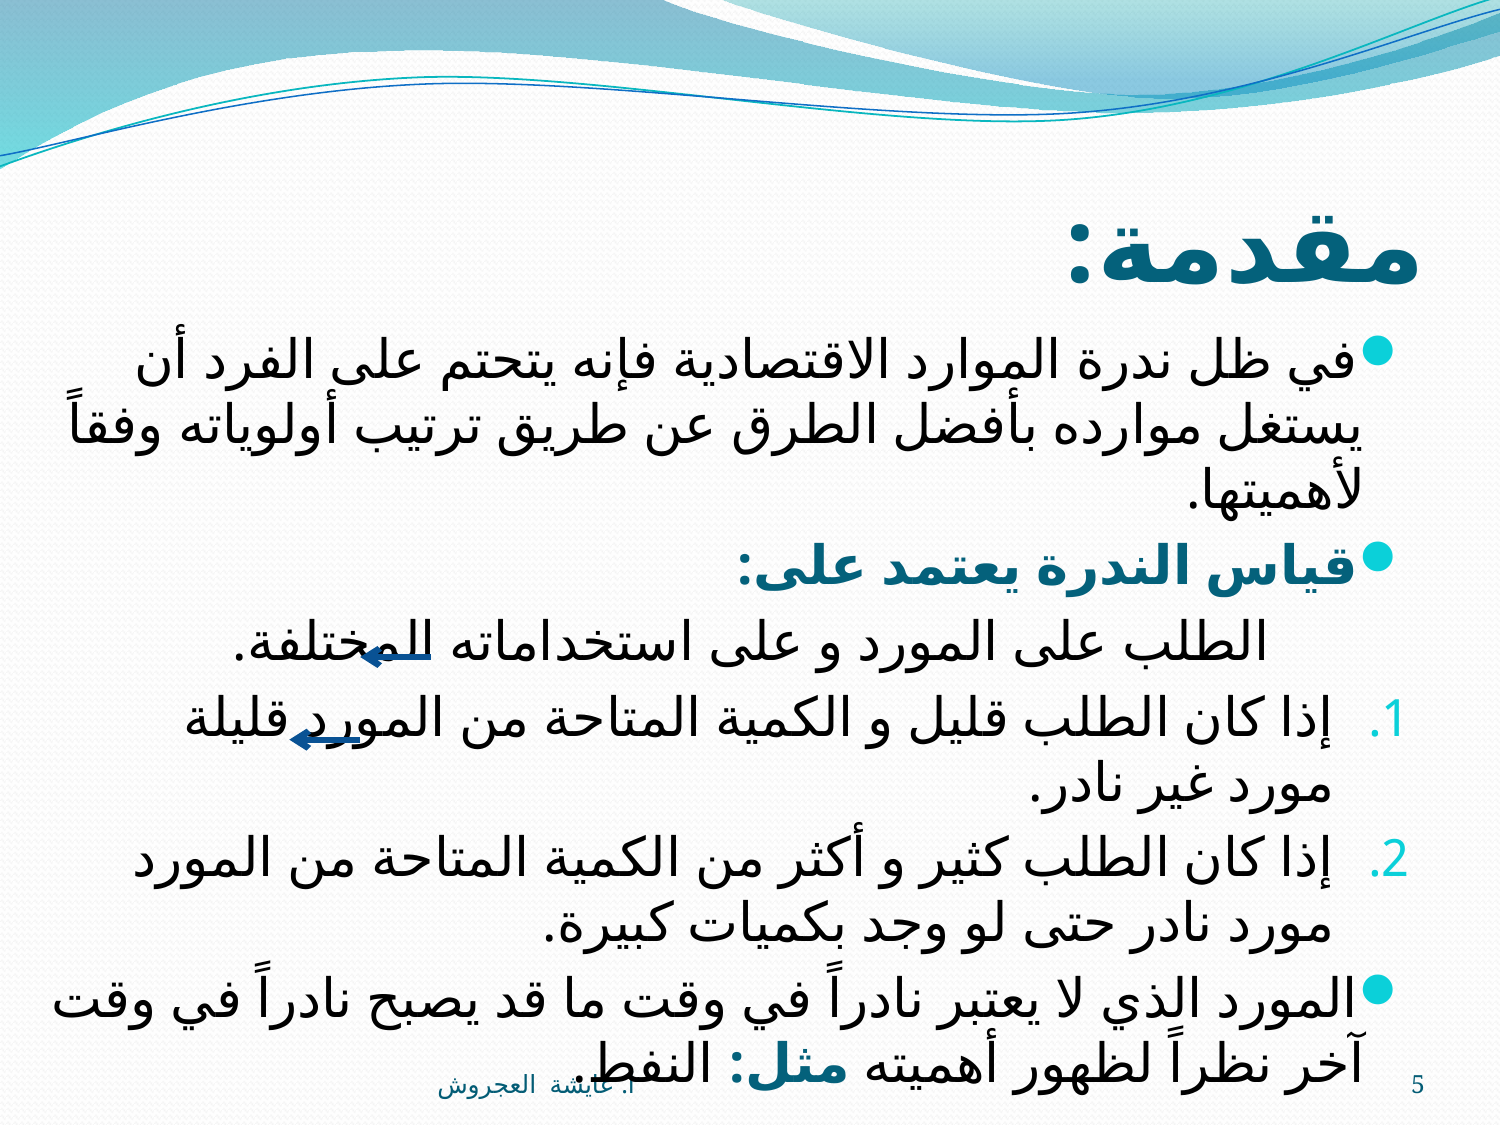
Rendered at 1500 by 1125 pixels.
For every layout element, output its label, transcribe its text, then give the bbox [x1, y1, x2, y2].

slide_number 5 [1299, 1042, 1425, 1103]
list في ظل ندرة الموارد الاقتصادية فإنه يتحتم على الفرد أن يستغل موارده بأفضل الطرق عن طريق ترتيب أولوياته وفقاً لأهميتها. قياس الندرة يعتمد على: الطلب على المورد و على استخداماته المختلفة. إذا كان الطلب قليل و الكمية المتاحة من المورد قليلة مورد غير نادر. إذا كان الطلب كثير و أكثر من الكمية المتاحة من المورد مورد نادر حتى لو وجد بكميات كبيرة. المورد الذي لا يعتبر نادراً في وقت ما قد يصبح نادراً في وقت آخر نظراً لظهور أهميته مثل: النفط. [29, 317, 1425, 1038]
footer أ. عايشة العجروش [437, 1042, 988, 1103]
title مقدمة: [75, 115, 1425, 303]
